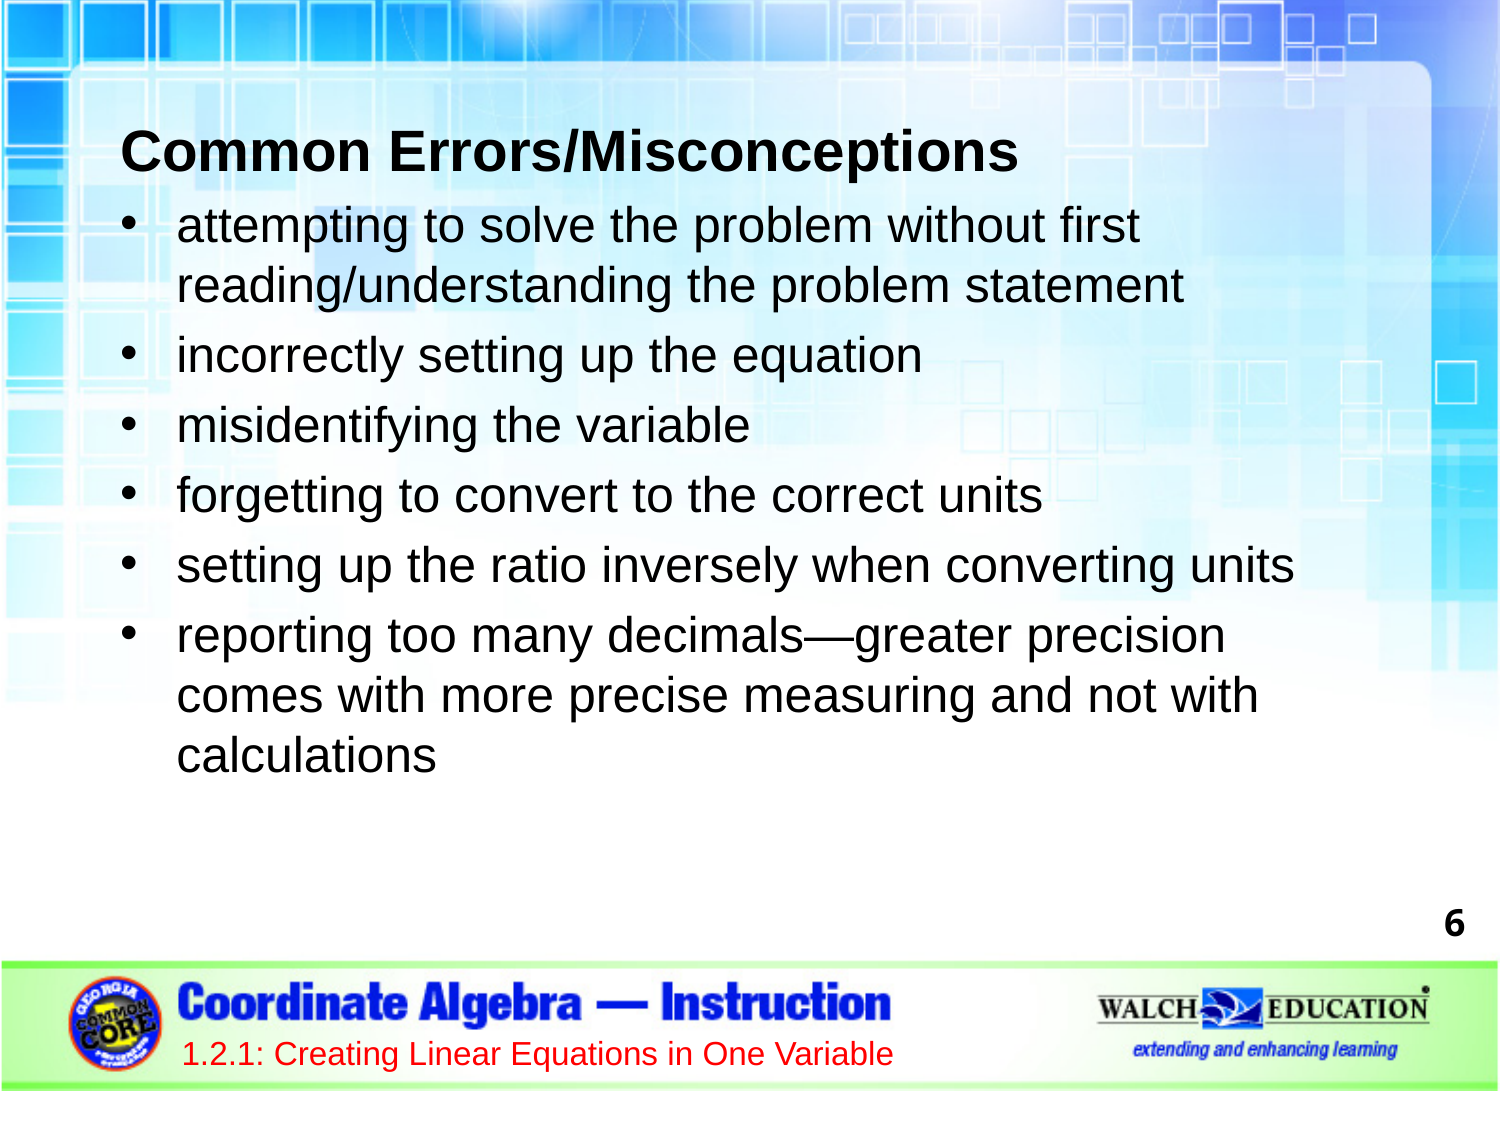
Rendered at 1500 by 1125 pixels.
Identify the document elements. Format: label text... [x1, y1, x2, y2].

slide_number 6 [1361, 901, 1481, 949]
list 1.2.1: Creating Linear Equations in One Variable [166, 1024, 1074, 1068]
picture [1, 0, 1500, 1091]
subtitle Common Errors/Misconceptions attempting to solve the problem without first reading/understanding the problem statement incorrectly setting up the equation misidentifying the variable forgetting to convert to the correct units setting up the ratio inversely when converting units reporting too many decimals—greater precision comes with more precise measuring and not with calculations [105, 105, 1394, 925]
